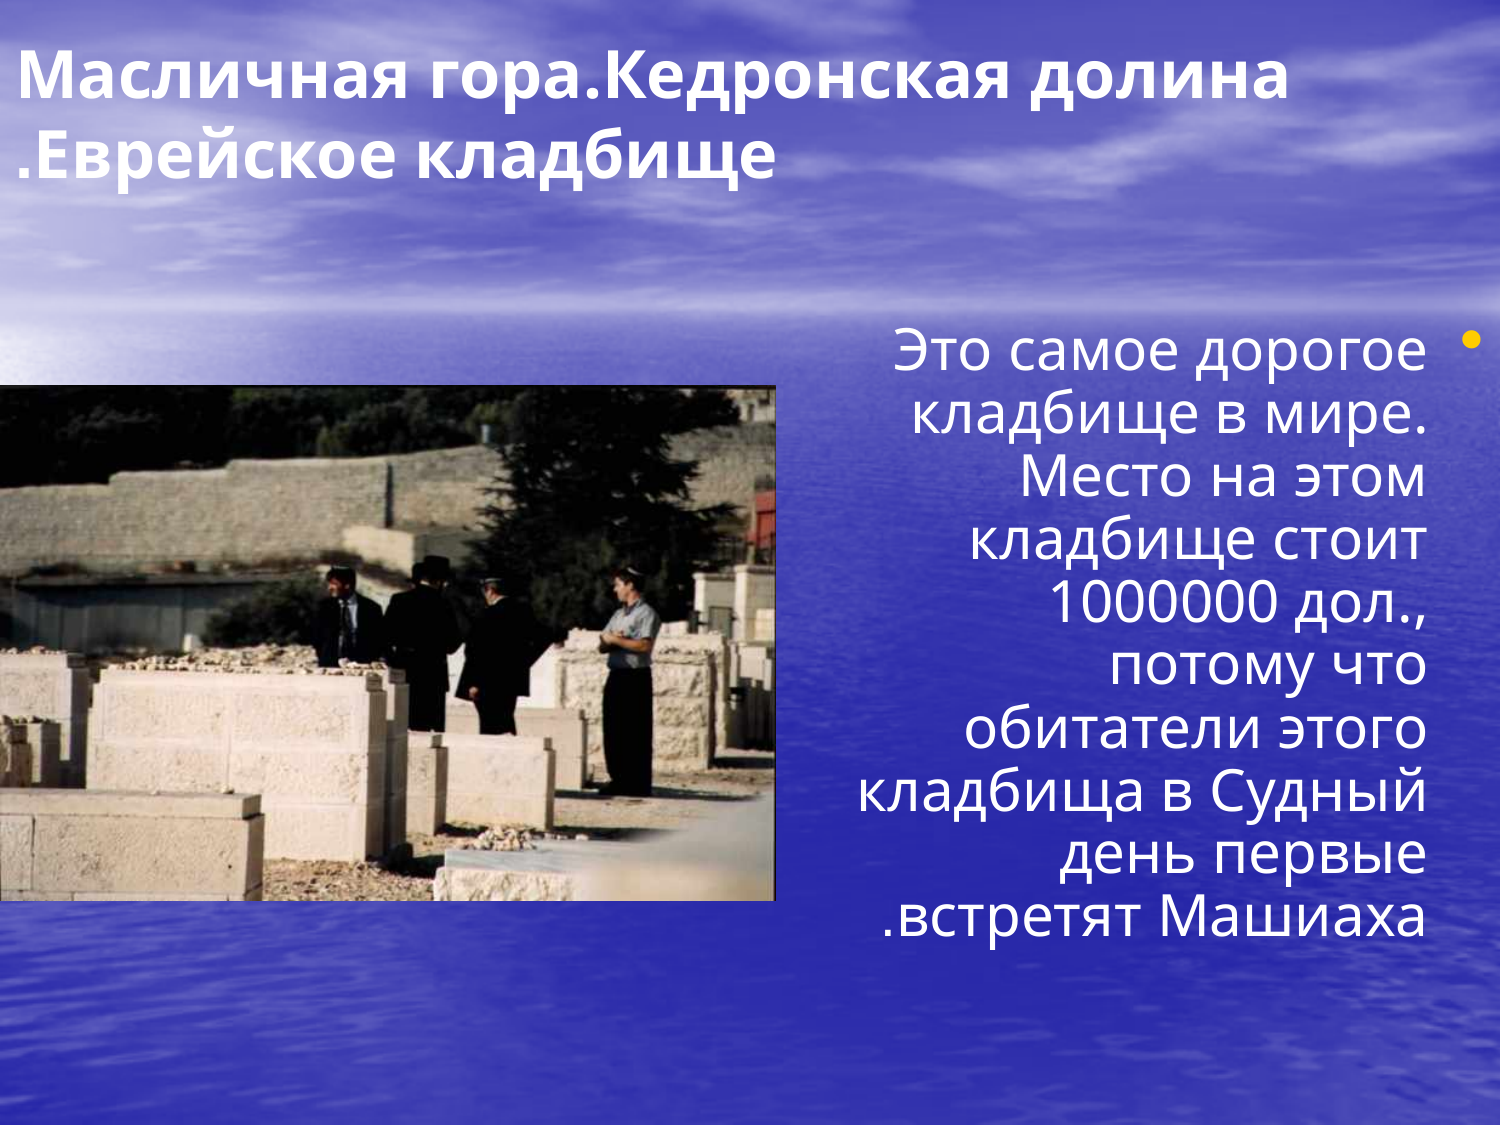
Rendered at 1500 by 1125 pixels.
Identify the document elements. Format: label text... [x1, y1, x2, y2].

list Это самое дорогое кладбище в мире. Место на этом кладбище стоит 1000000 дол., потому что обитатели этого кладбища в Судный день первые встретят Машиаха. [837, 312, 1500, 988]
title Масличная гора.Кедронская долина Еврейское кладбище. [0, 47, 1351, 276]
picture [0, 385, 776, 901]
